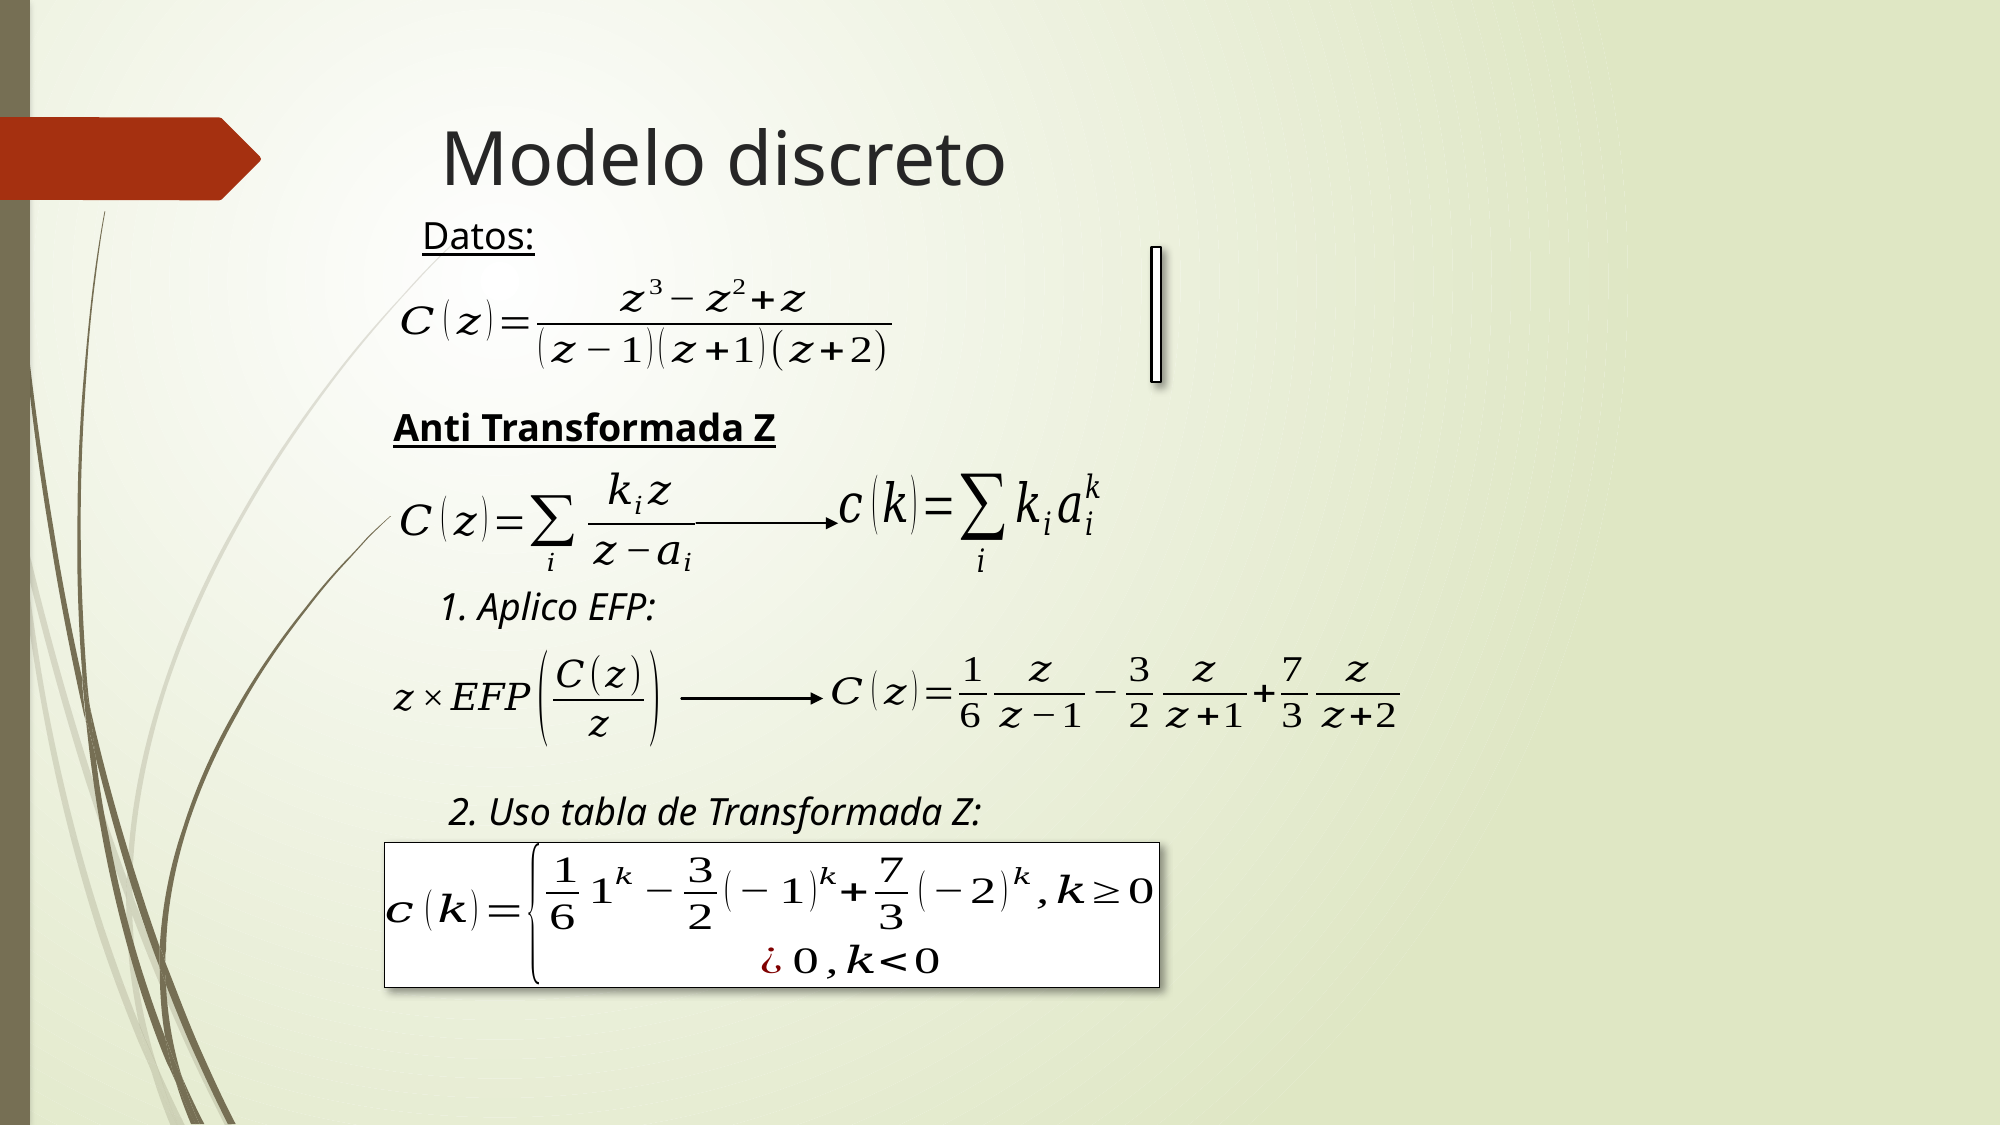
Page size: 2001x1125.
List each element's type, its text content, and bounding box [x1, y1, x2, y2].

text_box 1. Aplico EFP: [423, 575, 681, 636]
text_box Anti Transformada Z [378, 397, 791, 457]
text_box 2. Uso tabla de Transformada Z: [433, 780, 1007, 840]
text_box Datos: [407, 205, 550, 265]
title Modelo discreto [425, 102, 1888, 313]
